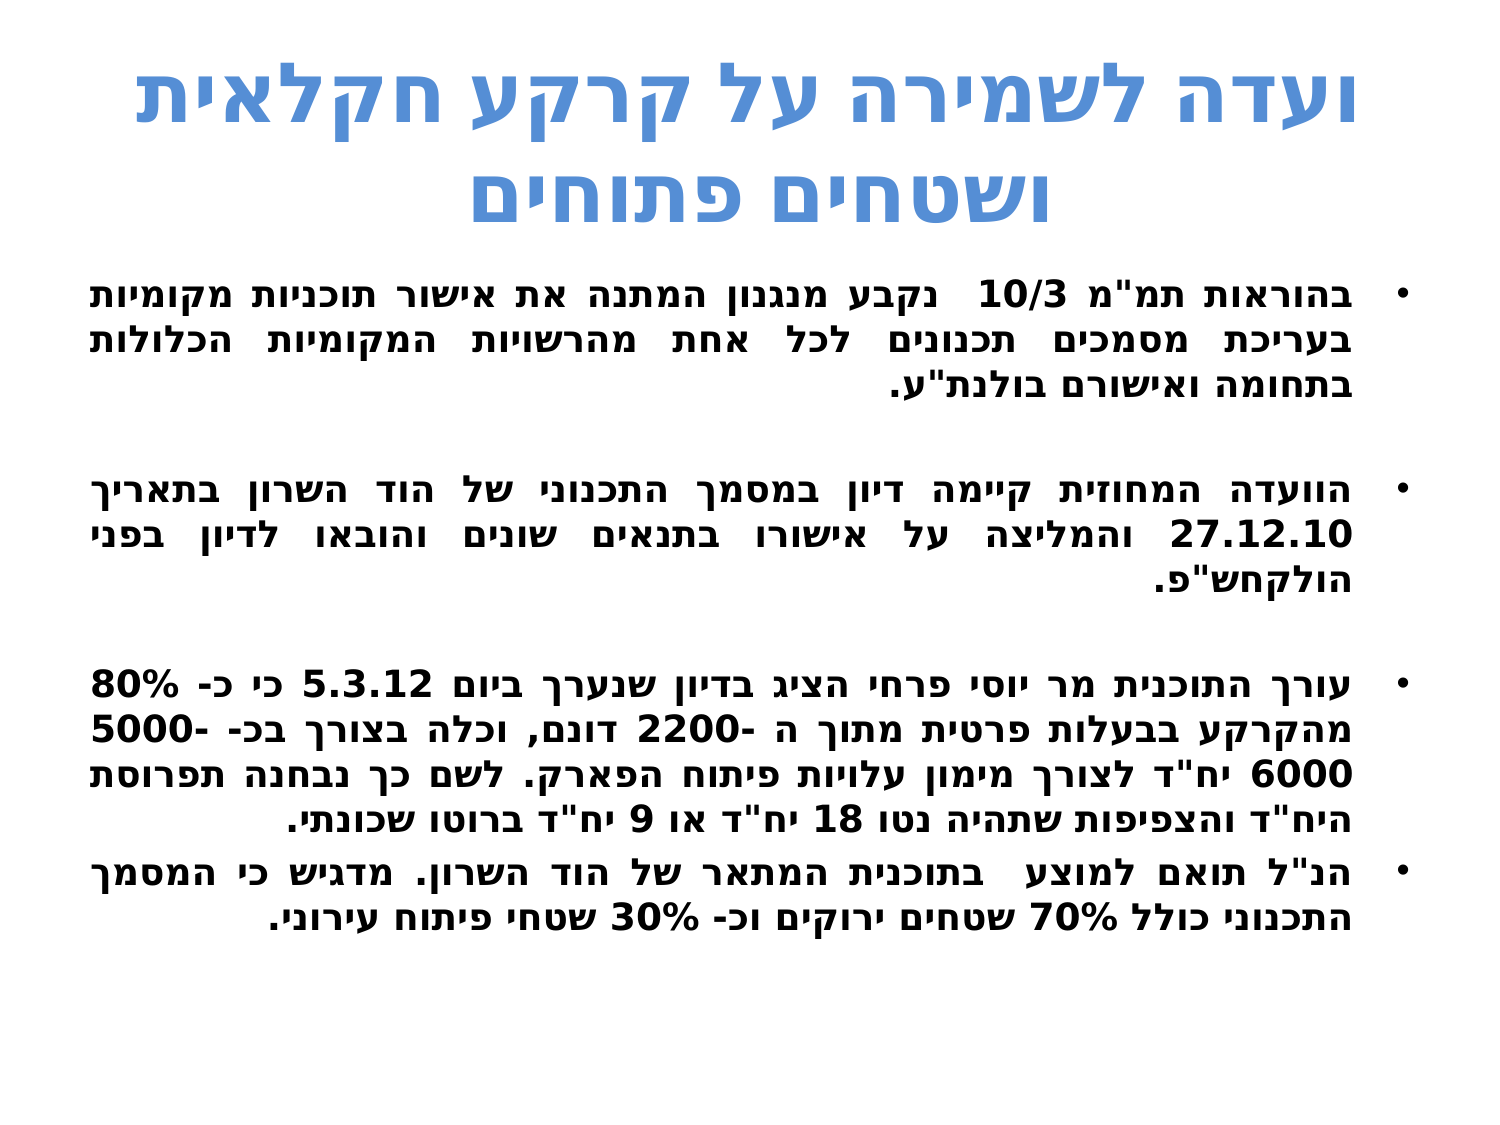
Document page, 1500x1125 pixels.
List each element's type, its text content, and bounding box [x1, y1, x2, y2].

title ועדה לשמירה על קרקע חקלאית ושטחים פתוחים [75, 45, 1425, 233]
list בהוראות תמ"מ 10/3 נקבע מנגנון המתנה את אישור תוכניות מקומיות בעריכת מסמכים תכנונים לכל אחת מהרשויות המקומיות הכלולות בתחומה ואישורם בולנת"ע. הוועדה המחוזית קיימה דיון במסמך התכנוני של הוד השרון בתאריך 27.12.10 והמליצה על אישורו בתנאים שונים והובאו לדיון בפני הולקחש"פ. עורך התוכנית מר יוסי פרחי הציג בדיון שנערך ביום 5.3.12 כי כ- 80% מהקרקע בבעלות פרטית מתוך ה -2200 דונם, וכלה בצורך בכ- 5000-6000 יח"ד לצורך מימון עלויות פיתוח הפארק. לשם כך נבחנה תפרוסת היח"ד והצפיפות שתהיה נטו 18 יח"ד או 9 יח"ד ברוטו שכונתי. הנ"ל תואם למוצע בתוכנית המתאר של הוד השרון. מדגיש כי המסמך התכנוני כולל 70% שטחים ירוקים וכ- 30% שטחי פיתוח עירוני. [75, 262, 1425, 1005]
